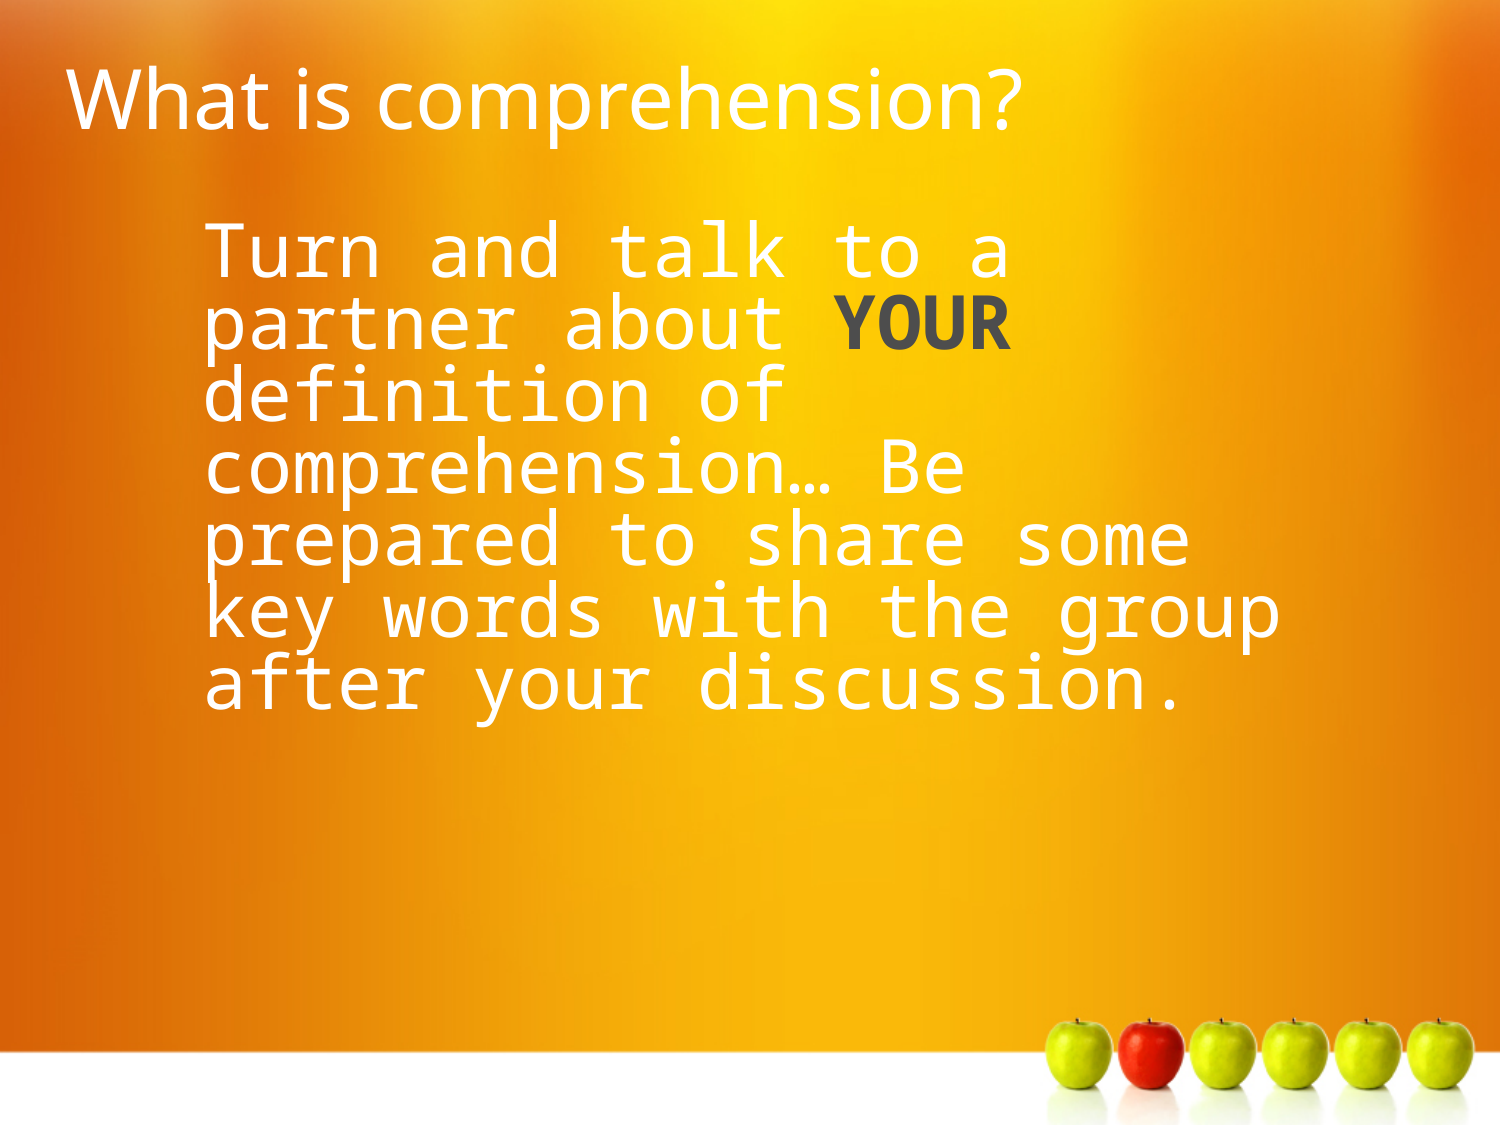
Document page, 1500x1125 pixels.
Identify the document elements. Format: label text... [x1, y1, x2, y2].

title What is comprehension? [50, 37, 1400, 155]
list Turn and talk to a partner about YOUR definition of comprehension… Be prepared to share some key words with the group after your discussion. [187, 212, 1388, 938]
picture [0, 0, 1500, 1125]
